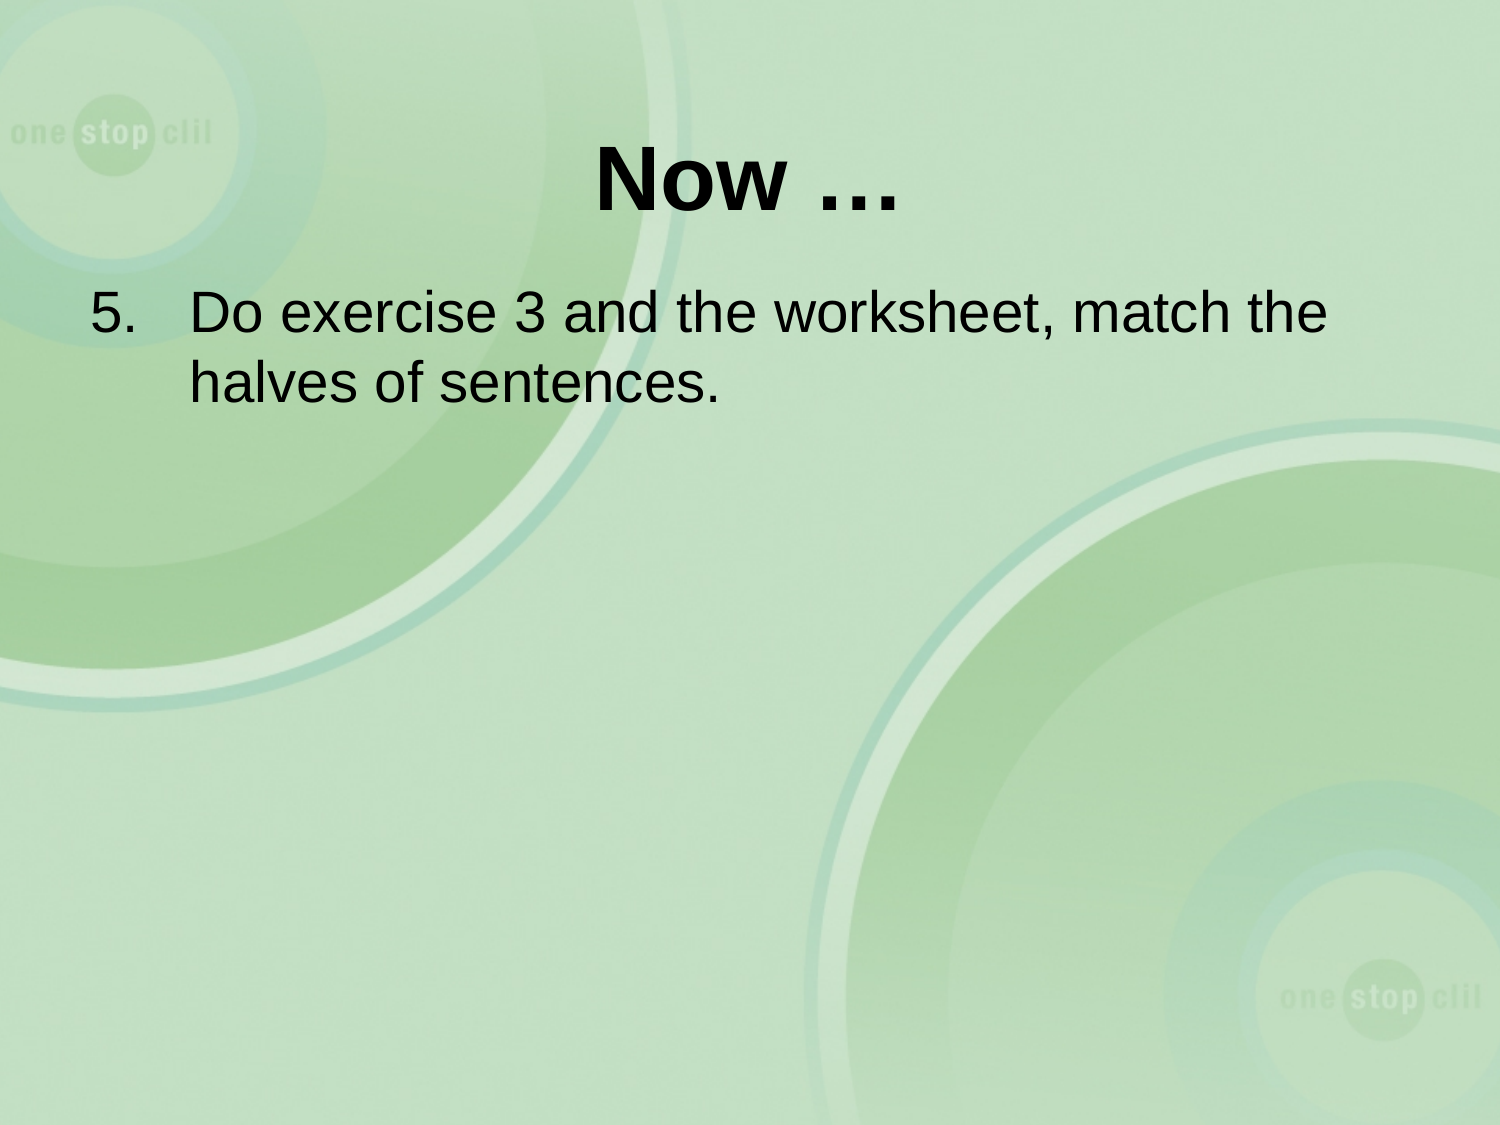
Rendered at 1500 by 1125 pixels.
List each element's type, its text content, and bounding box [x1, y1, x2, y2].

picture [0, 0, 1500, 1125]
list 5. Do exercise 3 and the worksheet, match the halves of sentences. [75, 267, 1425, 1010]
title Now … [75, 79, 1425, 267]
